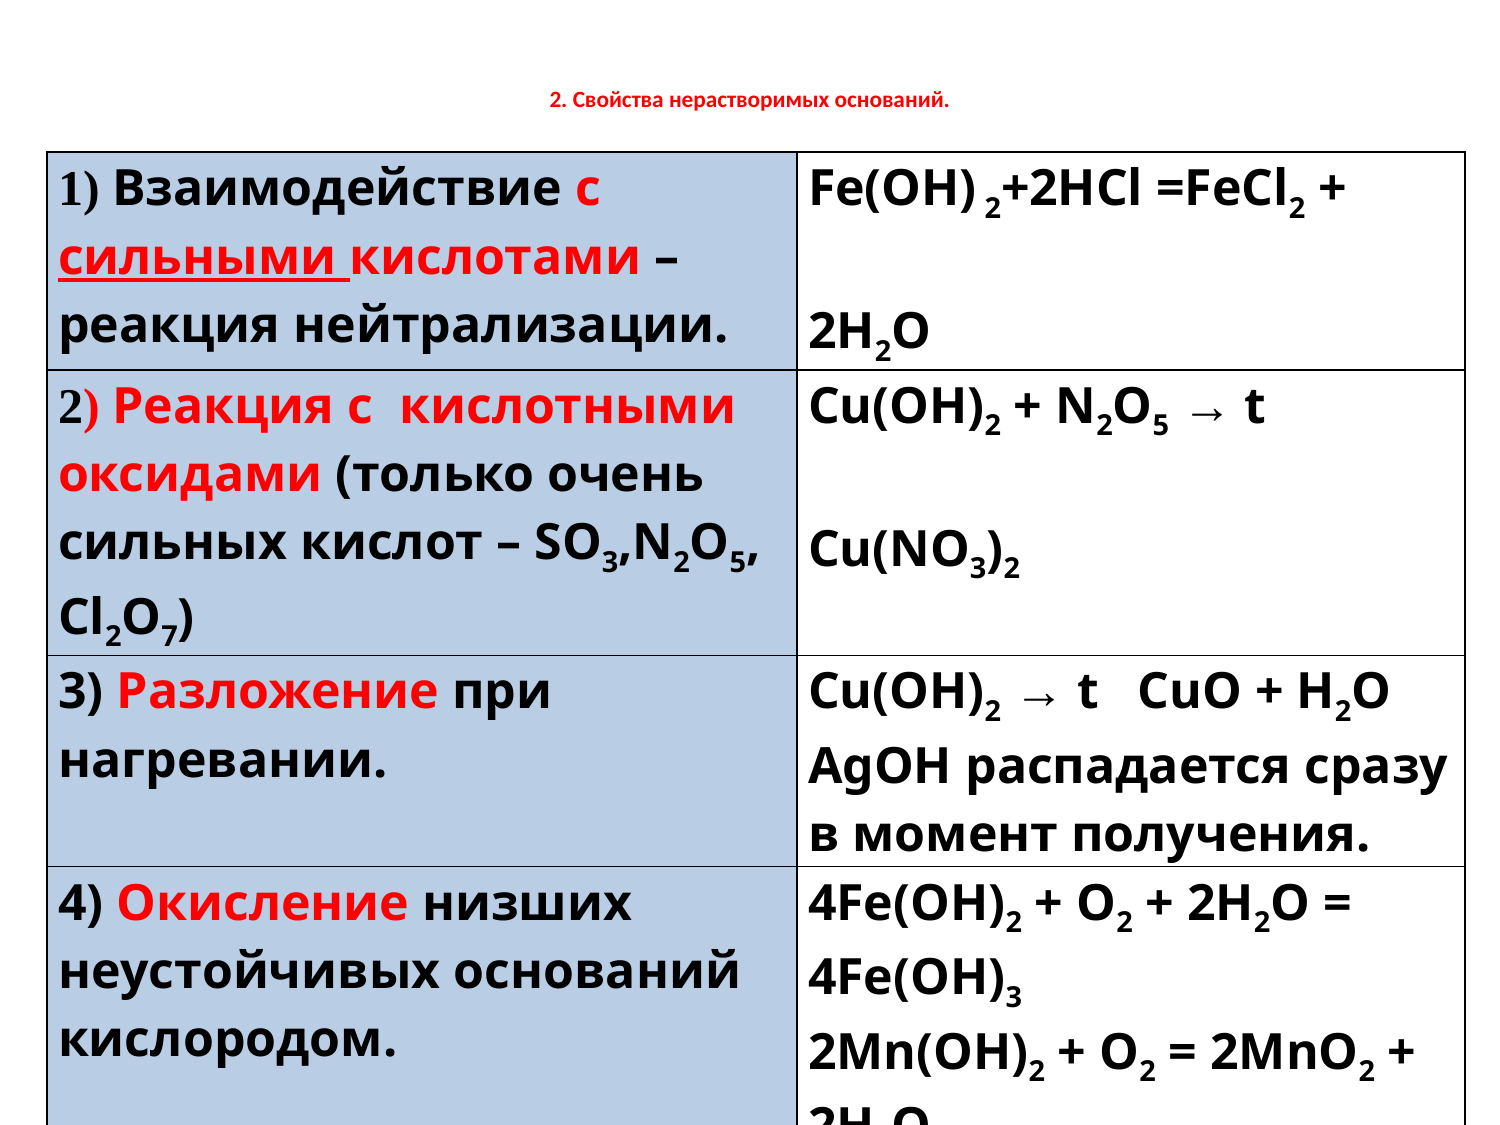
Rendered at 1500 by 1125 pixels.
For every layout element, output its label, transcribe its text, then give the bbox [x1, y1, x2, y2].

table_cell 4) Окисление низших неустойчивых оснований кислородом. [48, 867, 796, 1125]
table_cell Сu(OH)2 → t CuO + H2O AgOH распадается сразу в момент получения. [798, 656, 1464, 866]
title 2. Свойства нерастворимых оснований. [75, 45, 1425, 151]
table_header Fe(OH) 2+2HCl =FeCl2 + 2H2O [798, 153, 1464, 369]
table_cell Cu(OH)2 + N2O5 → t Cu(NO3)2 [798, 371, 1464, 655]
table_cell 3) Разложение при нагревании. [48, 656, 796, 866]
table_header 1) Взаимодействие с сильными кислотами – реакция нейтрализации. [48, 153, 796, 369]
table_cell 4Fe(OH)2 + O2 + 2H2O = 4Fe(OH)3 2Mn(OH)2 + O2 = 2MnO2 + 2H2O [798, 867, 1464, 1125]
table_cell 2) Реакция с кислотными оксидами (только очень сильных кислот – SO3,N2O5, Cl2O7) [48, 371, 796, 655]
